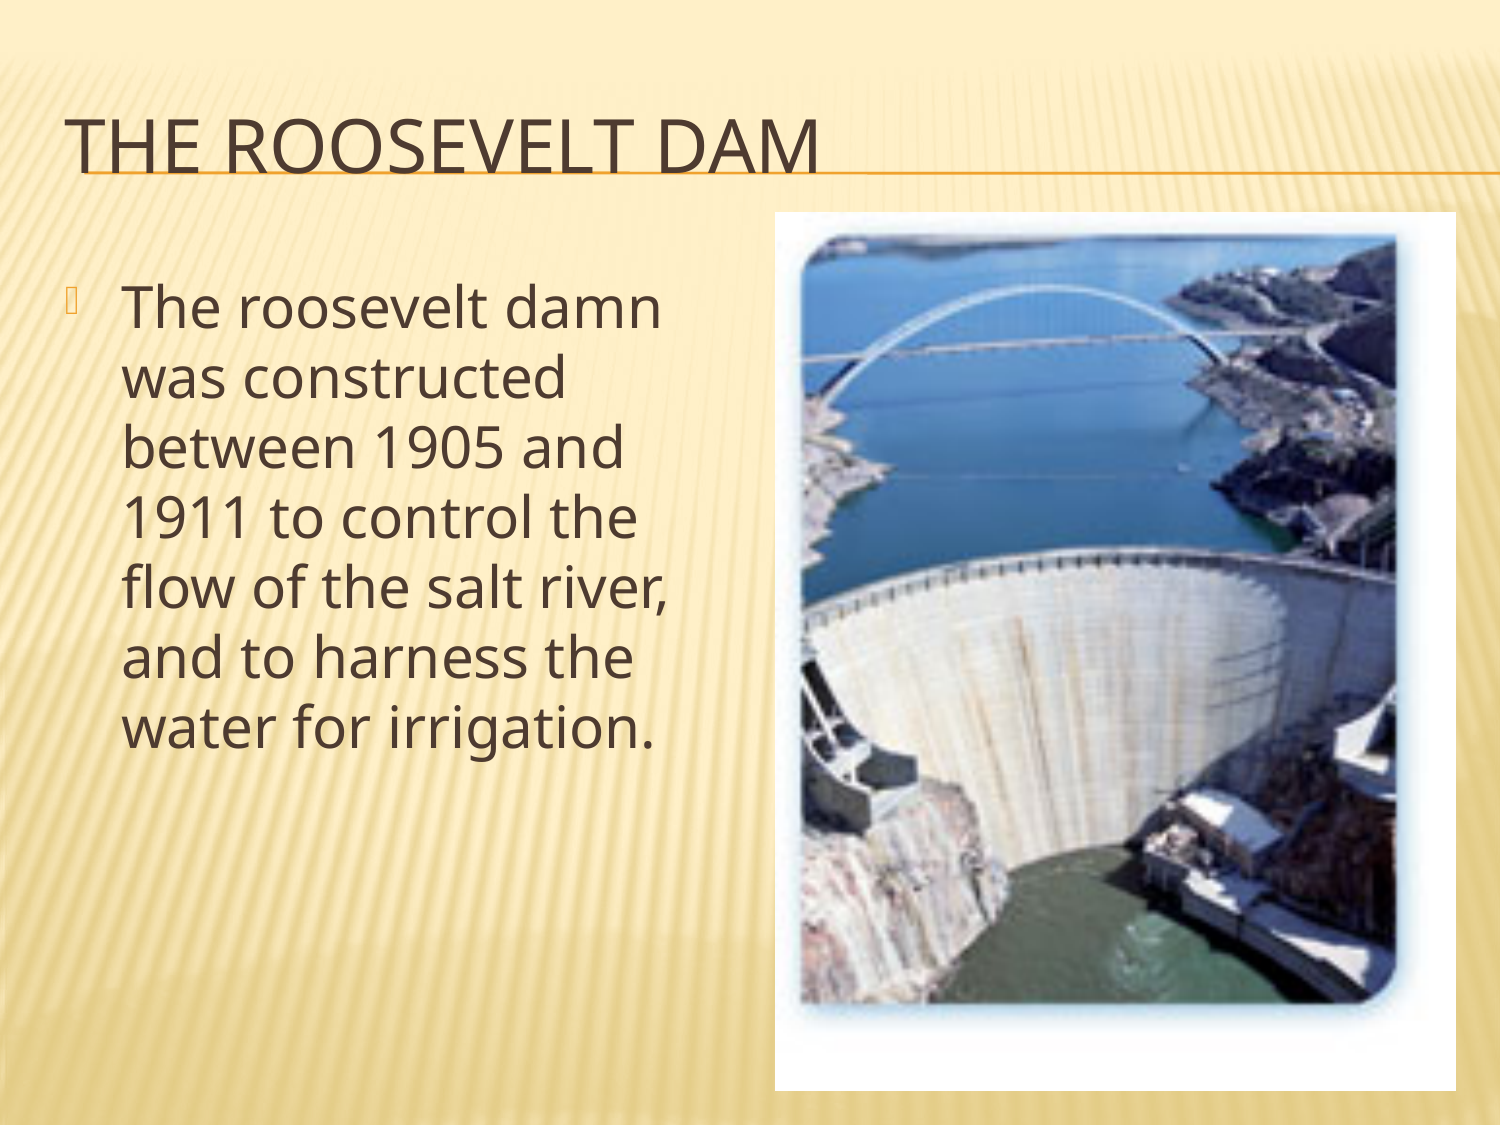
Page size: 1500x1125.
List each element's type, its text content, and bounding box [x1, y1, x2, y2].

list The roosevelt damn was constructed between 1905 and 1911 to control the flow of the salt river, and to harness the water for irrigation. [50, 262, 738, 1038]
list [775, 212, 1456, 1091]
title The roosevelt dam [49, 75, 1475, 213]
